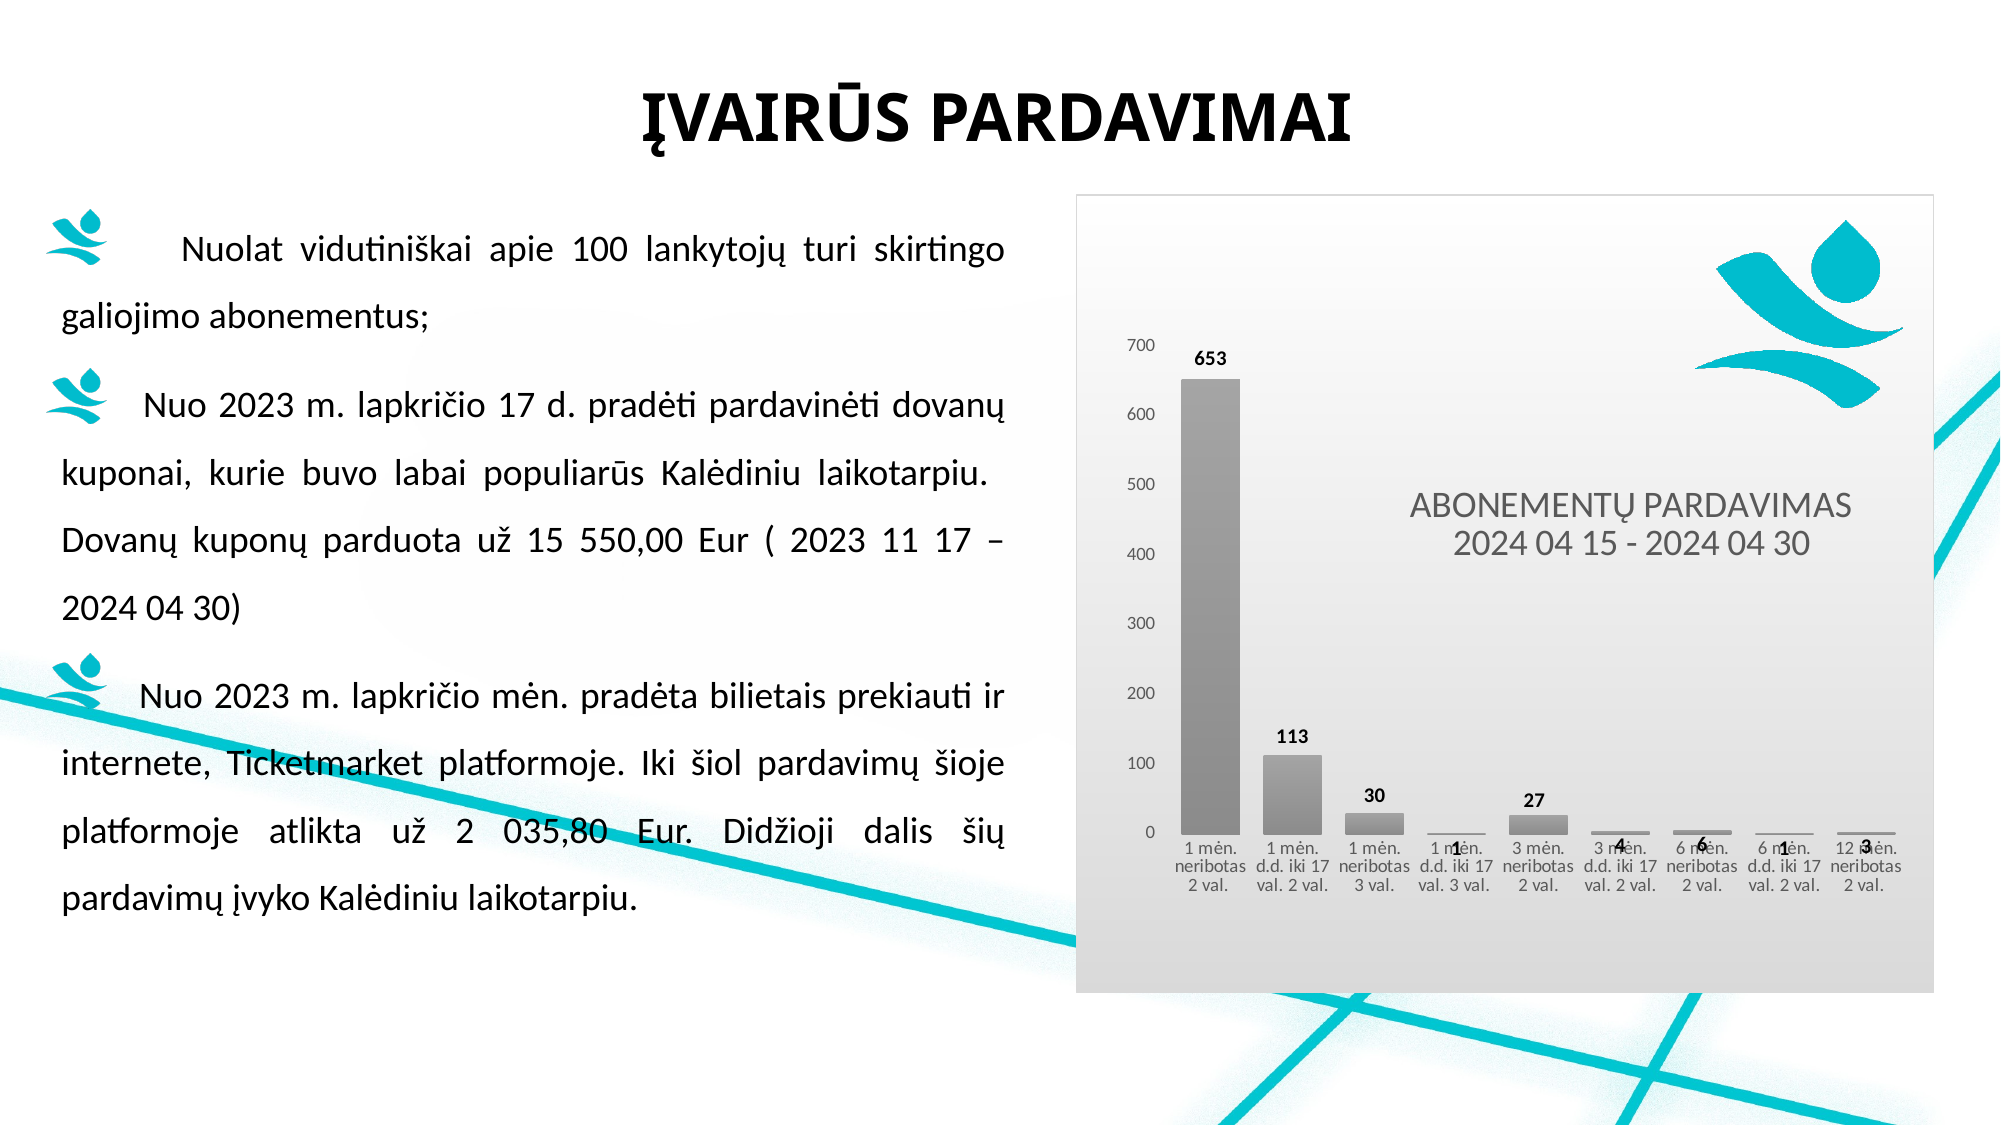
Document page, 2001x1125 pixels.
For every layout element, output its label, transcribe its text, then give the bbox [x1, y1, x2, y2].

chart [1075, 193, 1935, 994]
list Nuolat vidutiniškai apie 100 lankytojų turi skirtingo galiojimo abonementus; Nuo 2023 m. lapkričio 17 d. pradėti pardavinėti dovanų kuponai, kurie buvo labai populiarūs Kalėdiniu laikotarpiu. Dovanų kuponų parduota už 15 550,00 Eur ( 2023 11 17 – 2024 04 30) Nuo 2023 m. lapkričio mėn. pradėta bilietais prekiauti ir internete, Ticketmarket platformoje. Iki šiol pardavimų šioje platformoje atlikta už 2 035,80 Eur. Didžioji dalis šių pardavimų įvyko Kalėdiniu laikotarpiu. [46, 194, 1021, 994]
title ĮVAIRŪS PARDAVIMAI [137, 75, 1875, 164]
picture [0, 0, 2001, 1125]
